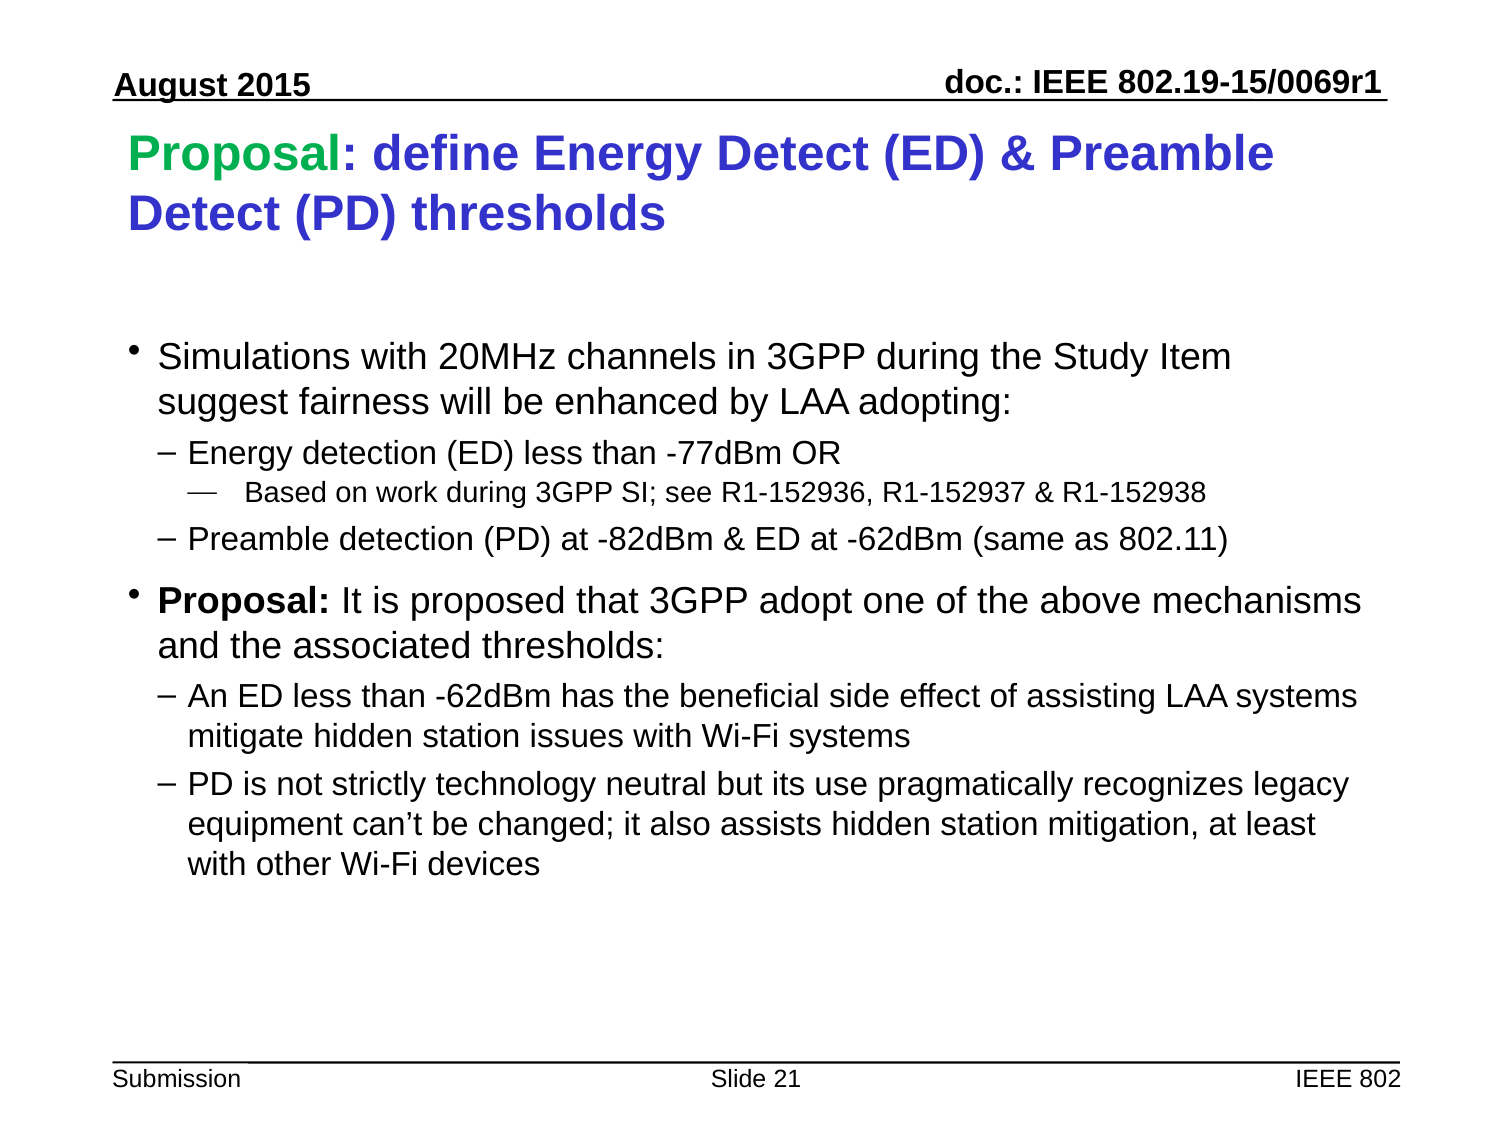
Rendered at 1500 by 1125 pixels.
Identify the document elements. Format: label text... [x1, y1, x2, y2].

title Proposal: define Energy Detect (ED) & Preamble Detect (PD) thresholds [112, 112, 1388, 288]
footer IEEE 802 [1294, 1061, 1402, 1093]
list Simulations with 20MHz channels in 3GPP during the Study Item suggest fairness will be enhanced by LAA adopting: Energy detection (ED) less than -77dBm OR Based on work during 3GPP SI; see R1-152936, R1-152937 & R1-152938 Preamble detection (PD) at -82dBm & ED at -62dBm (same as 802.11) Proposal: It is proposed that 3GPP adopt one of the above mechanisms and the associated thresholds: An ED less than -62dBm has the beneficial side effect of assisting LAA systems mitigate hidden station issues with Wi-Fi systems PD is not strictly technology neutral but its use pragmatically recognizes legacy equipment can’t be changed; it also assists hidden station mitigation, at least with other Wi-Fi devices [112, 324, 1388, 1000]
slide_number Slide 21 [709, 1061, 803, 1093]
